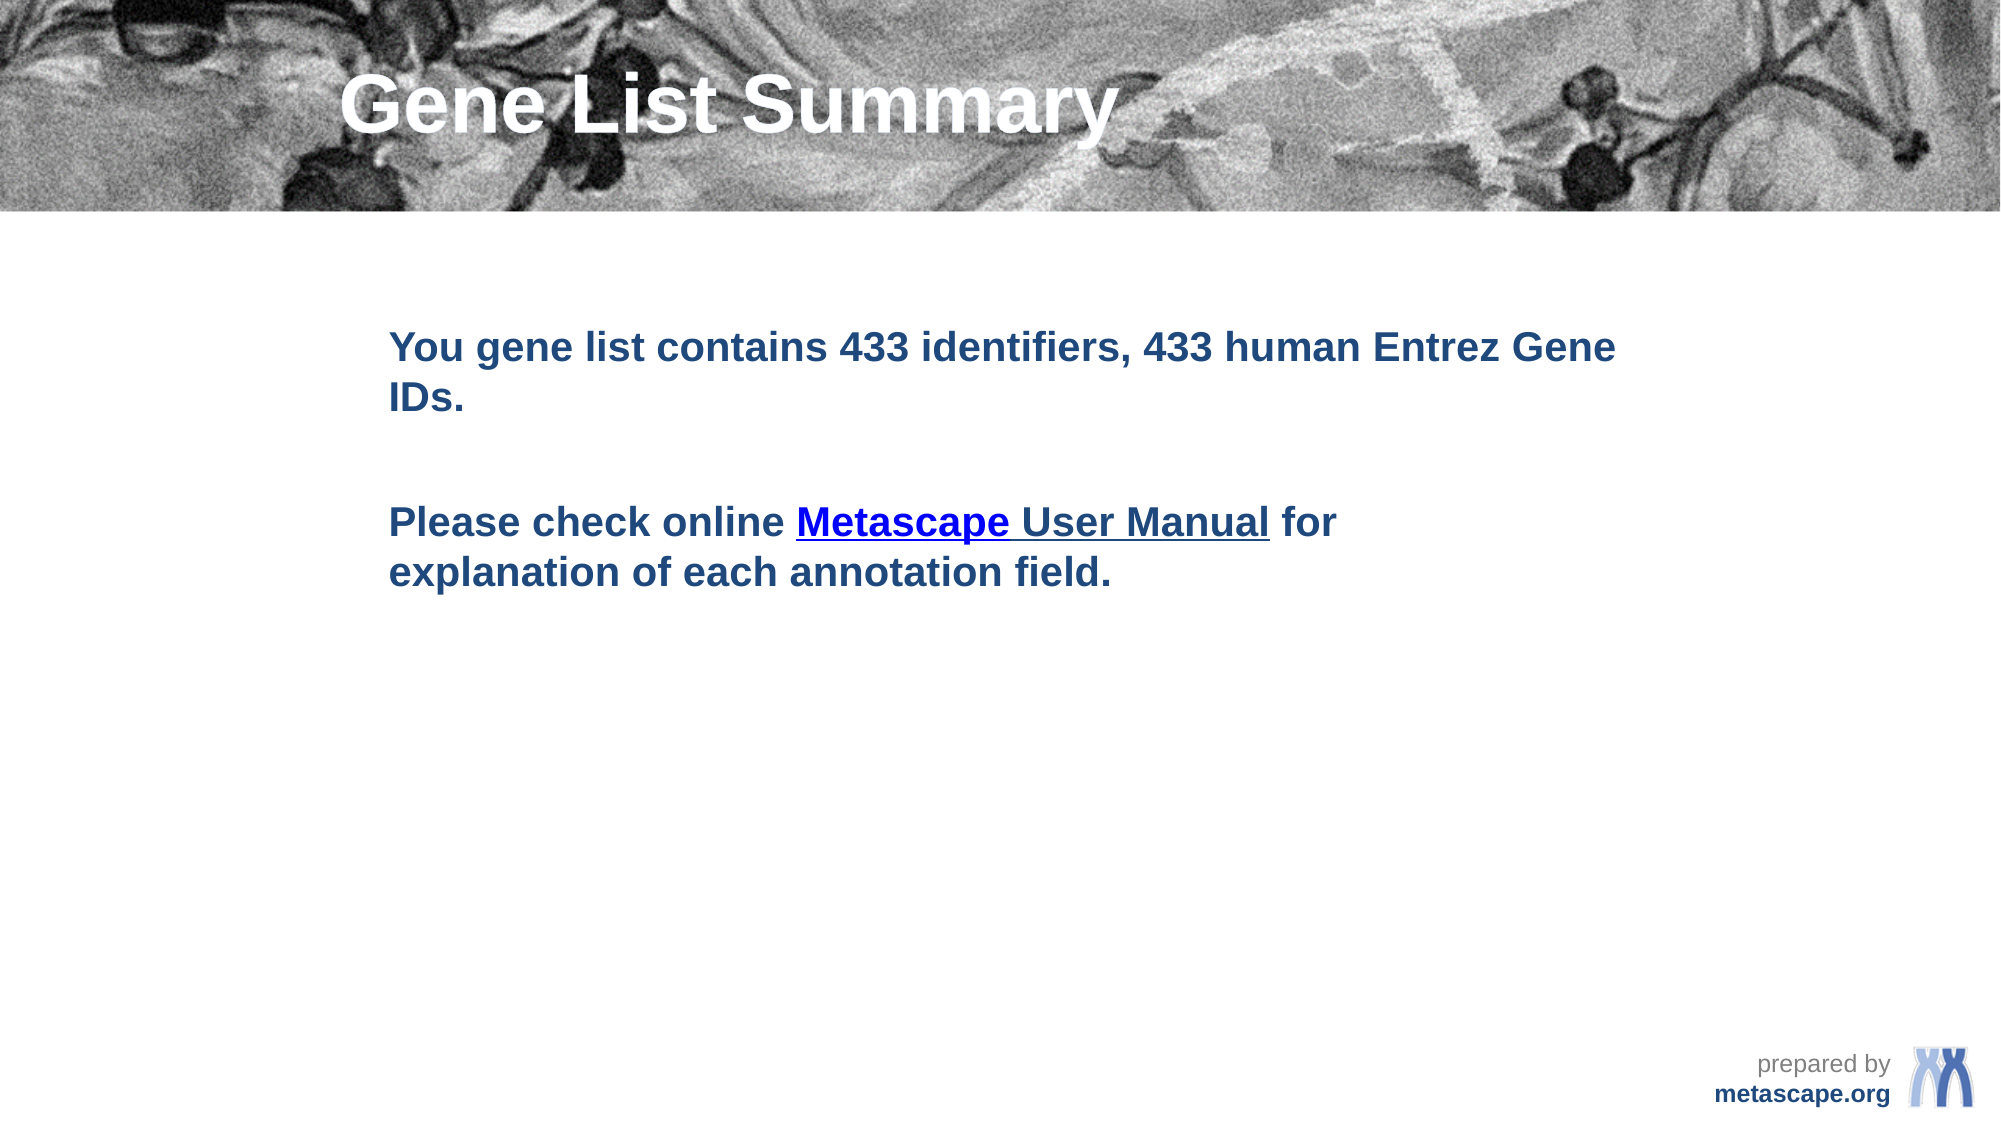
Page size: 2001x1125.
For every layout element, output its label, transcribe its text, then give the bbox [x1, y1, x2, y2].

picture [0, 0, 2001, 1125]
title Gene List Summary [323, 11, 1226, 187]
text_box Please check online Metascape User Manual for explanation of each annotation field. [373, 487, 1526, 603]
text_box You gene list contains 433 identifiers, 433 human Entrez Gene IDs. [373, 311, 1647, 427]
